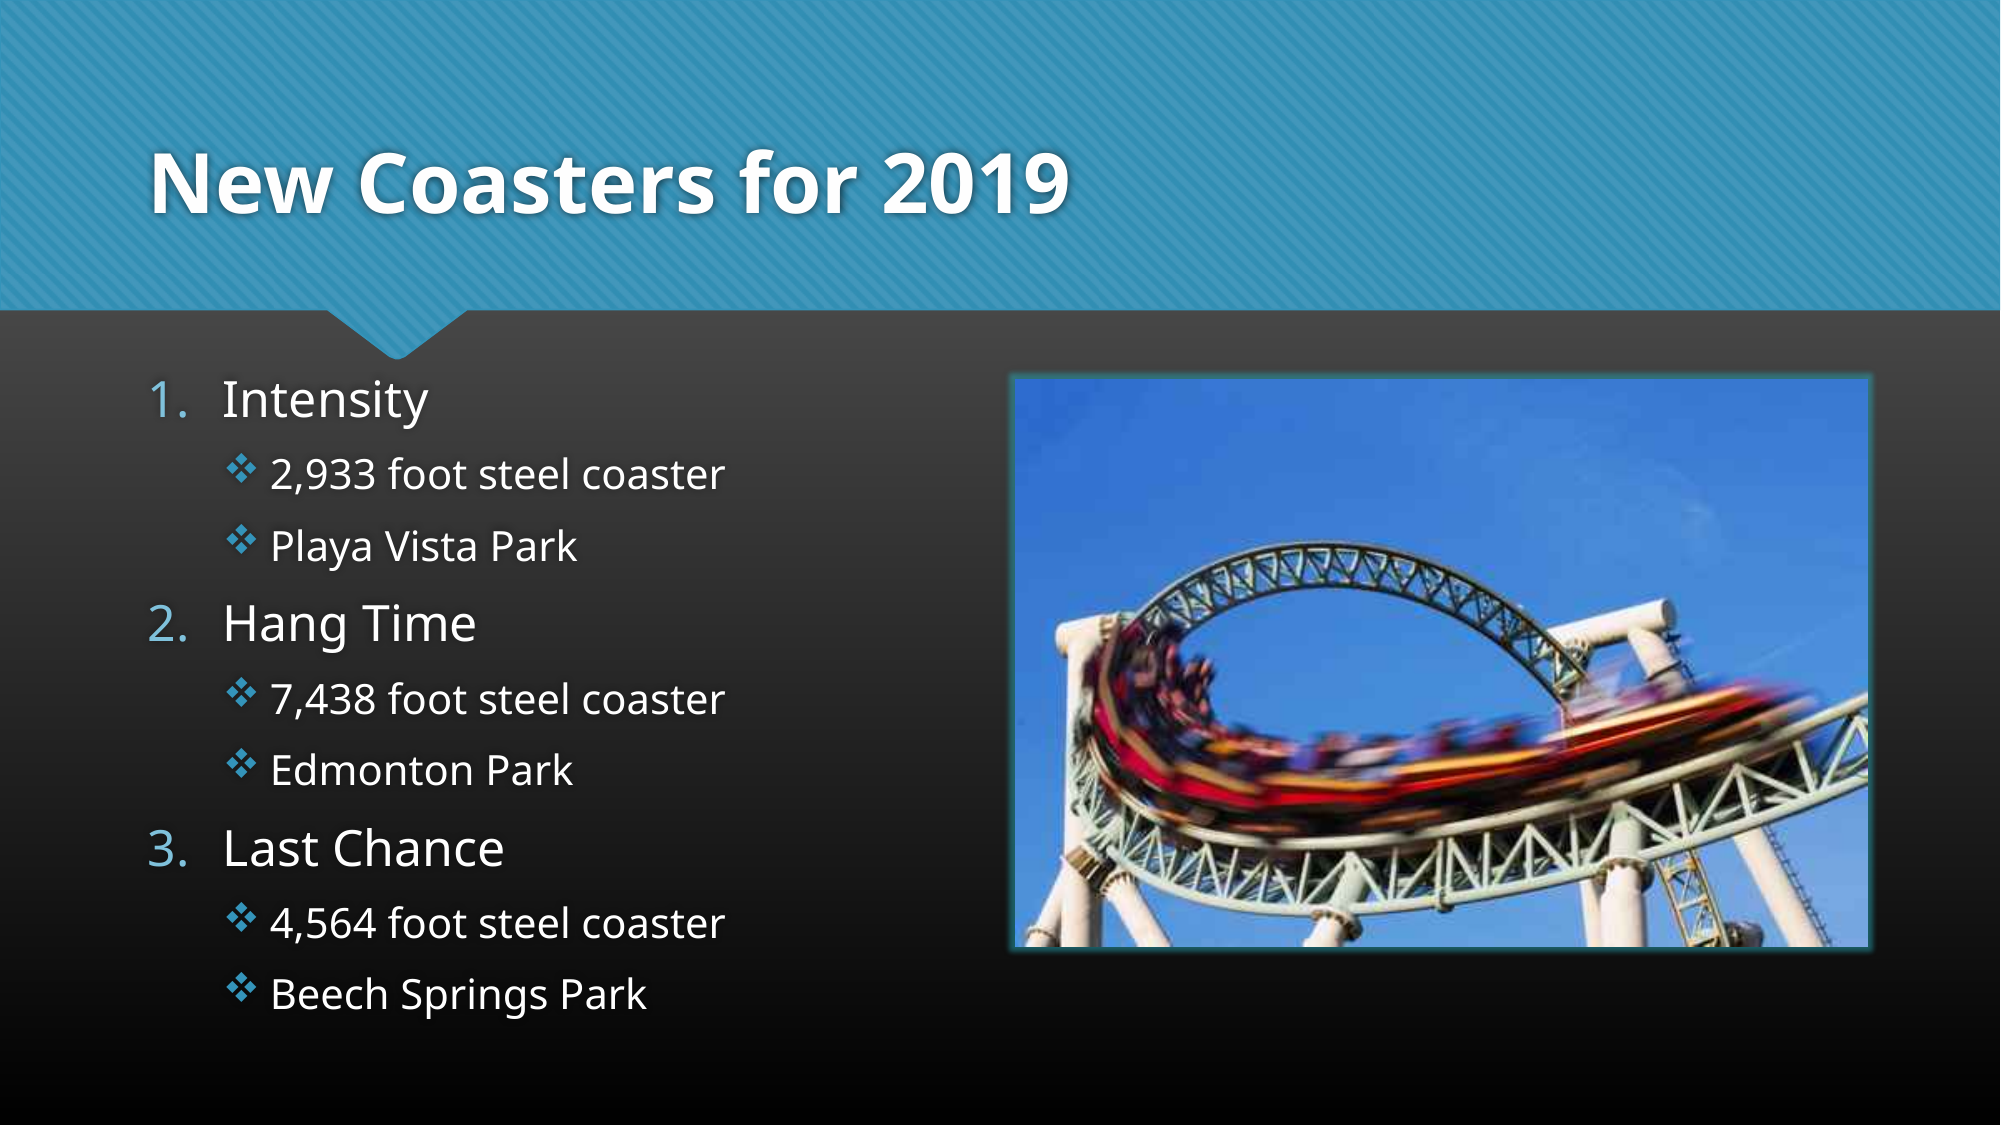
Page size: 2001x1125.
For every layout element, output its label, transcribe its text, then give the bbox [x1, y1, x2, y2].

list Intensity 2,933 foot steel coaster Playa Vista Park Hang Time 7,438 foot steel coaster Edmonton Park Last Chance 4,564 foot steel coaster Beech Springs Park [132, 337, 984, 1048]
title New Coasters for 2019 [132, 78, 1868, 238]
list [1014, 378, 1868, 947]
